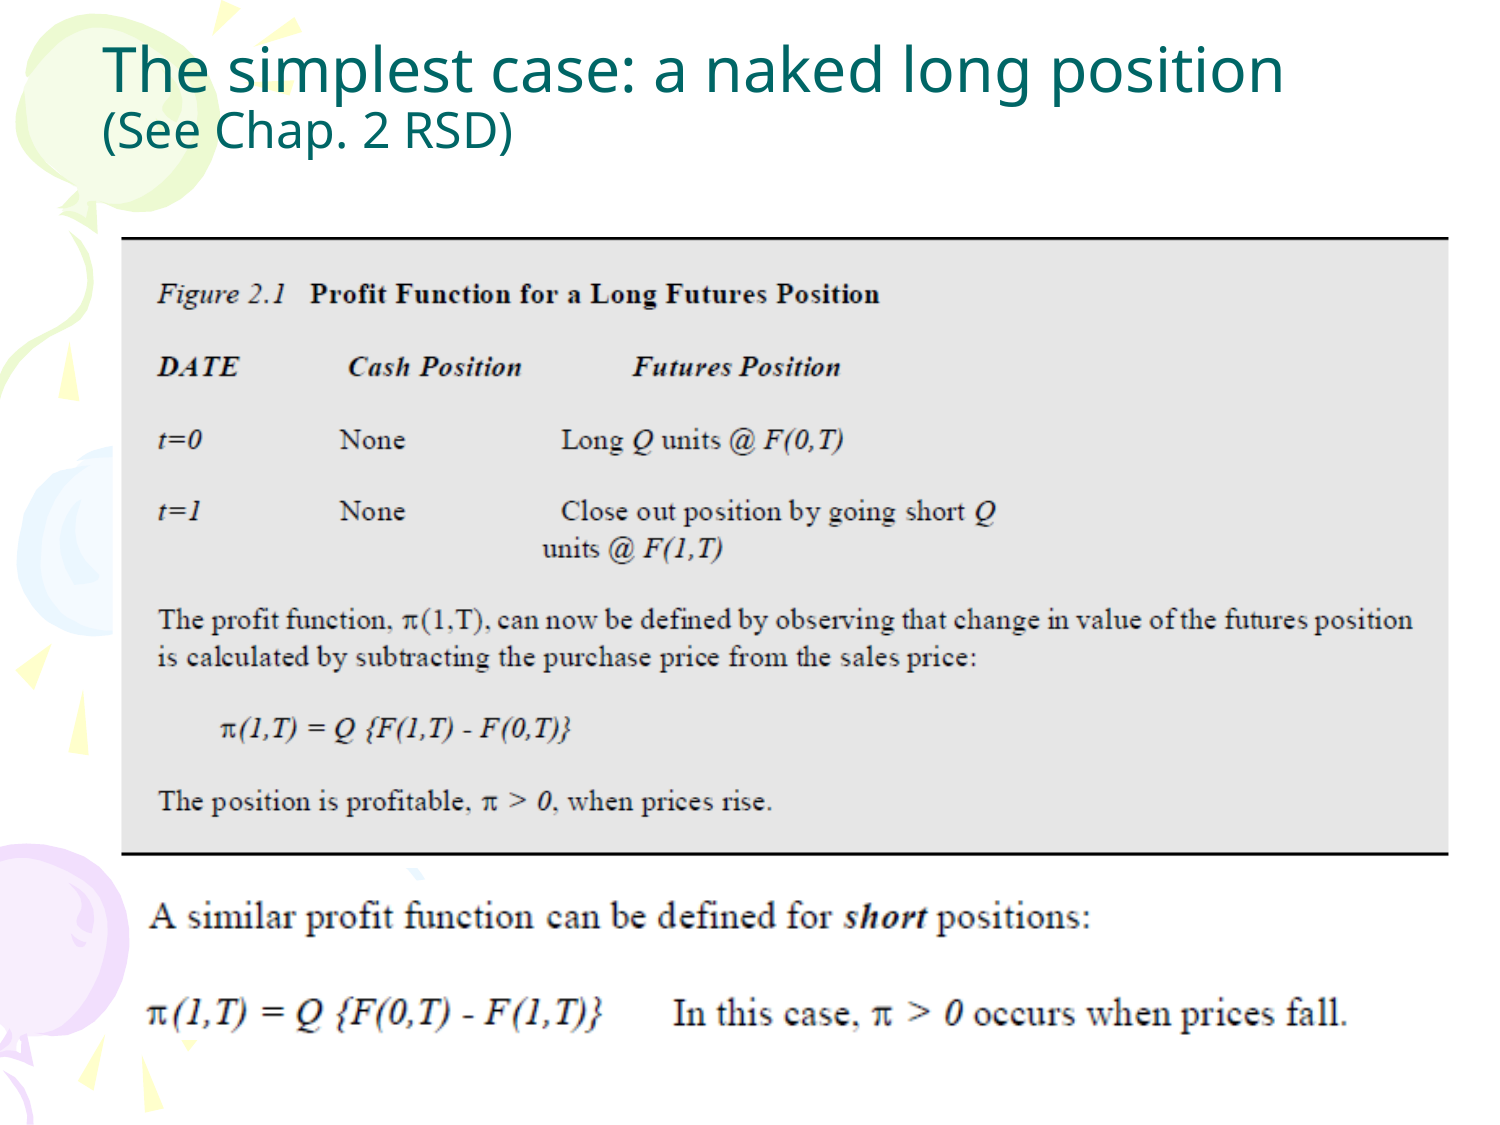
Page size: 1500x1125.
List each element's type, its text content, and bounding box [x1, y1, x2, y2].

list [112, 237, 1463, 868]
picture [137, 899, 1372, 1046]
title The simplest case: a naked long position (See Chap. 2 RSD) [87, 71, 1440, 168]
